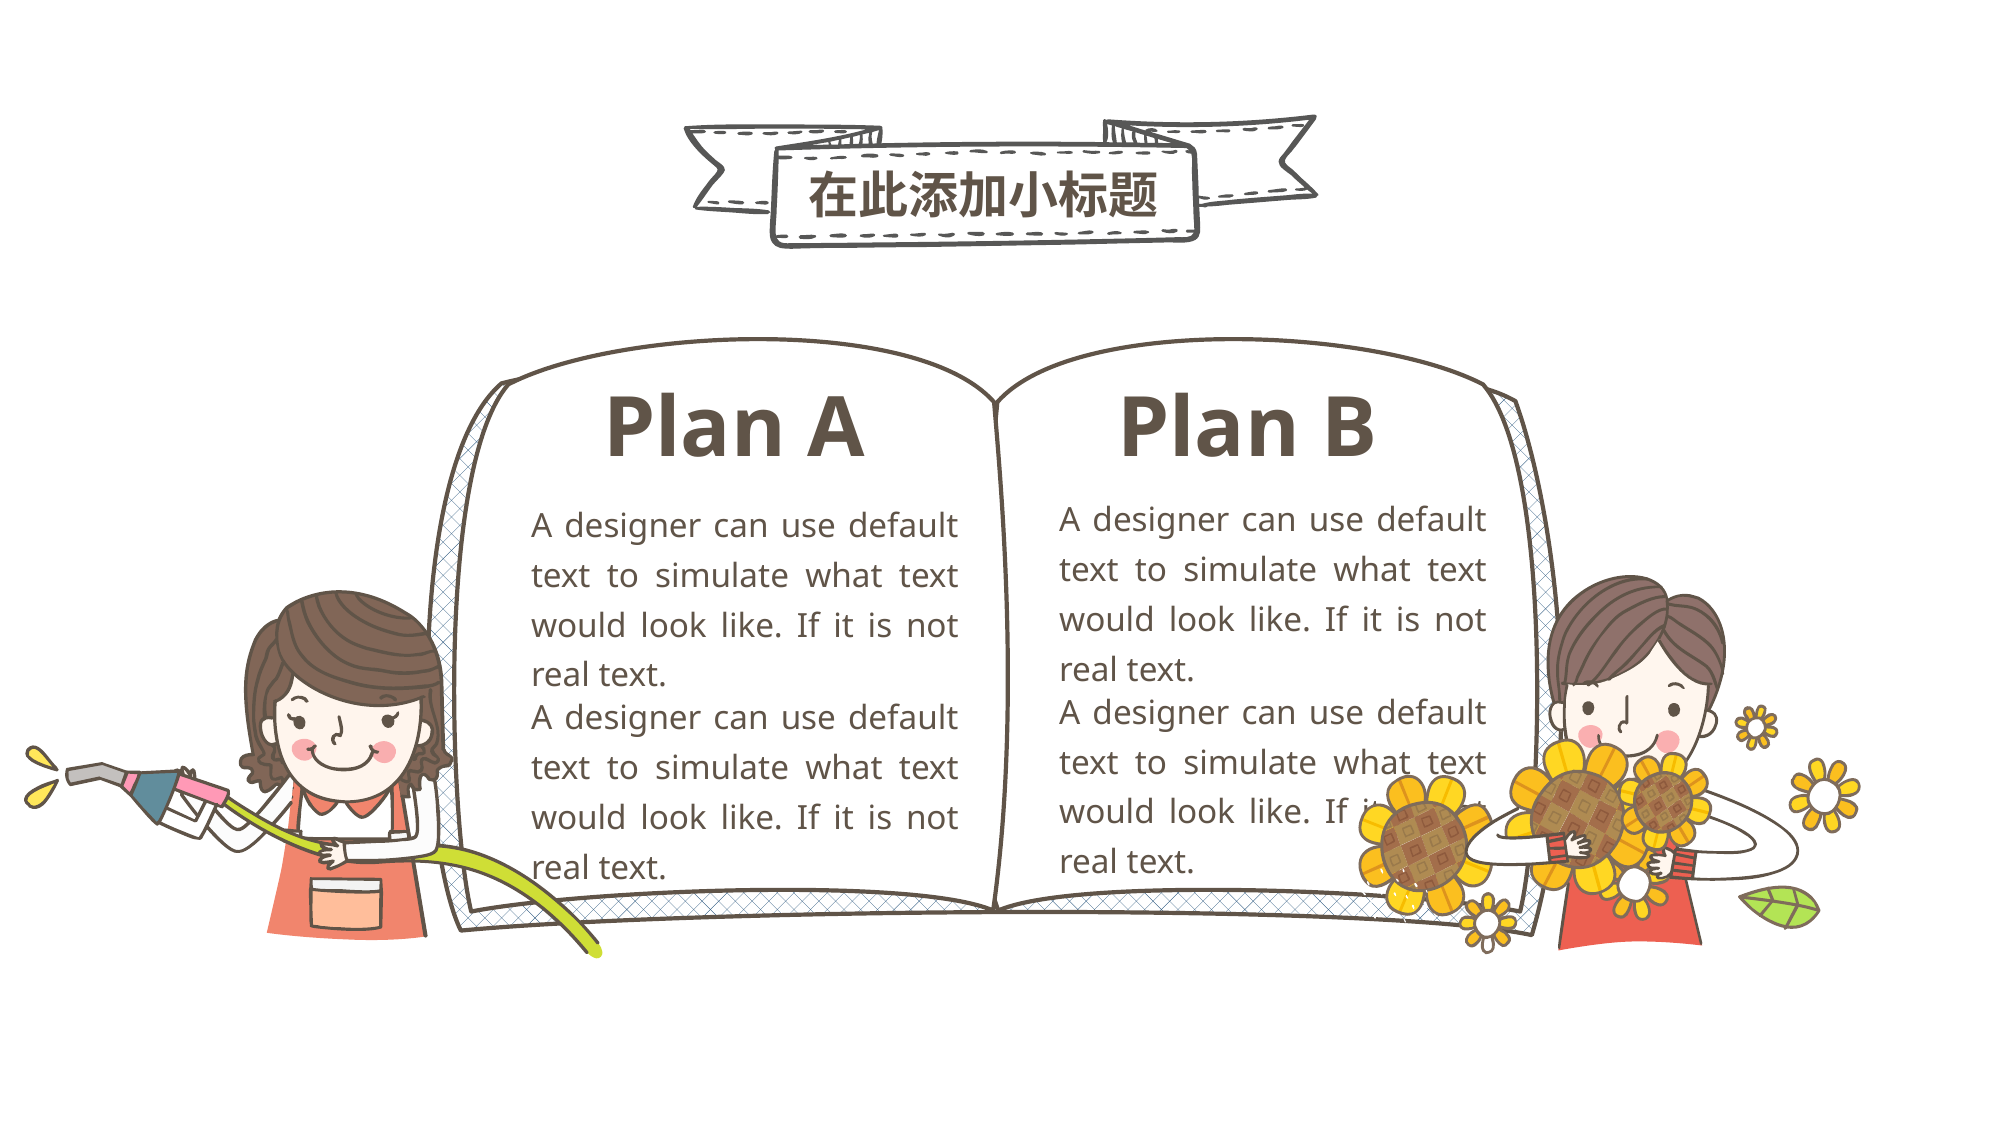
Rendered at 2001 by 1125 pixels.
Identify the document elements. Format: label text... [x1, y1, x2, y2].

text_box A designer can use default text to simulate what text would look like. If it is not real text. [654, 701, 974, 894]
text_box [683, 114, 1320, 250]
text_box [1349, 565, 1867, 972]
text_box Plan B [1102, 365, 1393, 480]
text_box A designer can use default text to simulate what text would look like. If it is not real text. [516, 486, 974, 701]
text_box [429, 379, 514, 604]
text_box [455, 338, 1009, 912]
text_box A designer can use default text to simulate what text would look like. If it is not real text. [1044, 696, 1349, 888]
text_box [1488, 388, 1554, 565]
text_box [654, 891, 1349, 921]
text_box Plan A [588, 365, 881, 480]
text_box A designer can use default text to simulate what text would look like. If it is not real text. [1044, 481, 1502, 696]
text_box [52, 604, 654, 975]
text_box [995, 338, 1534, 912]
